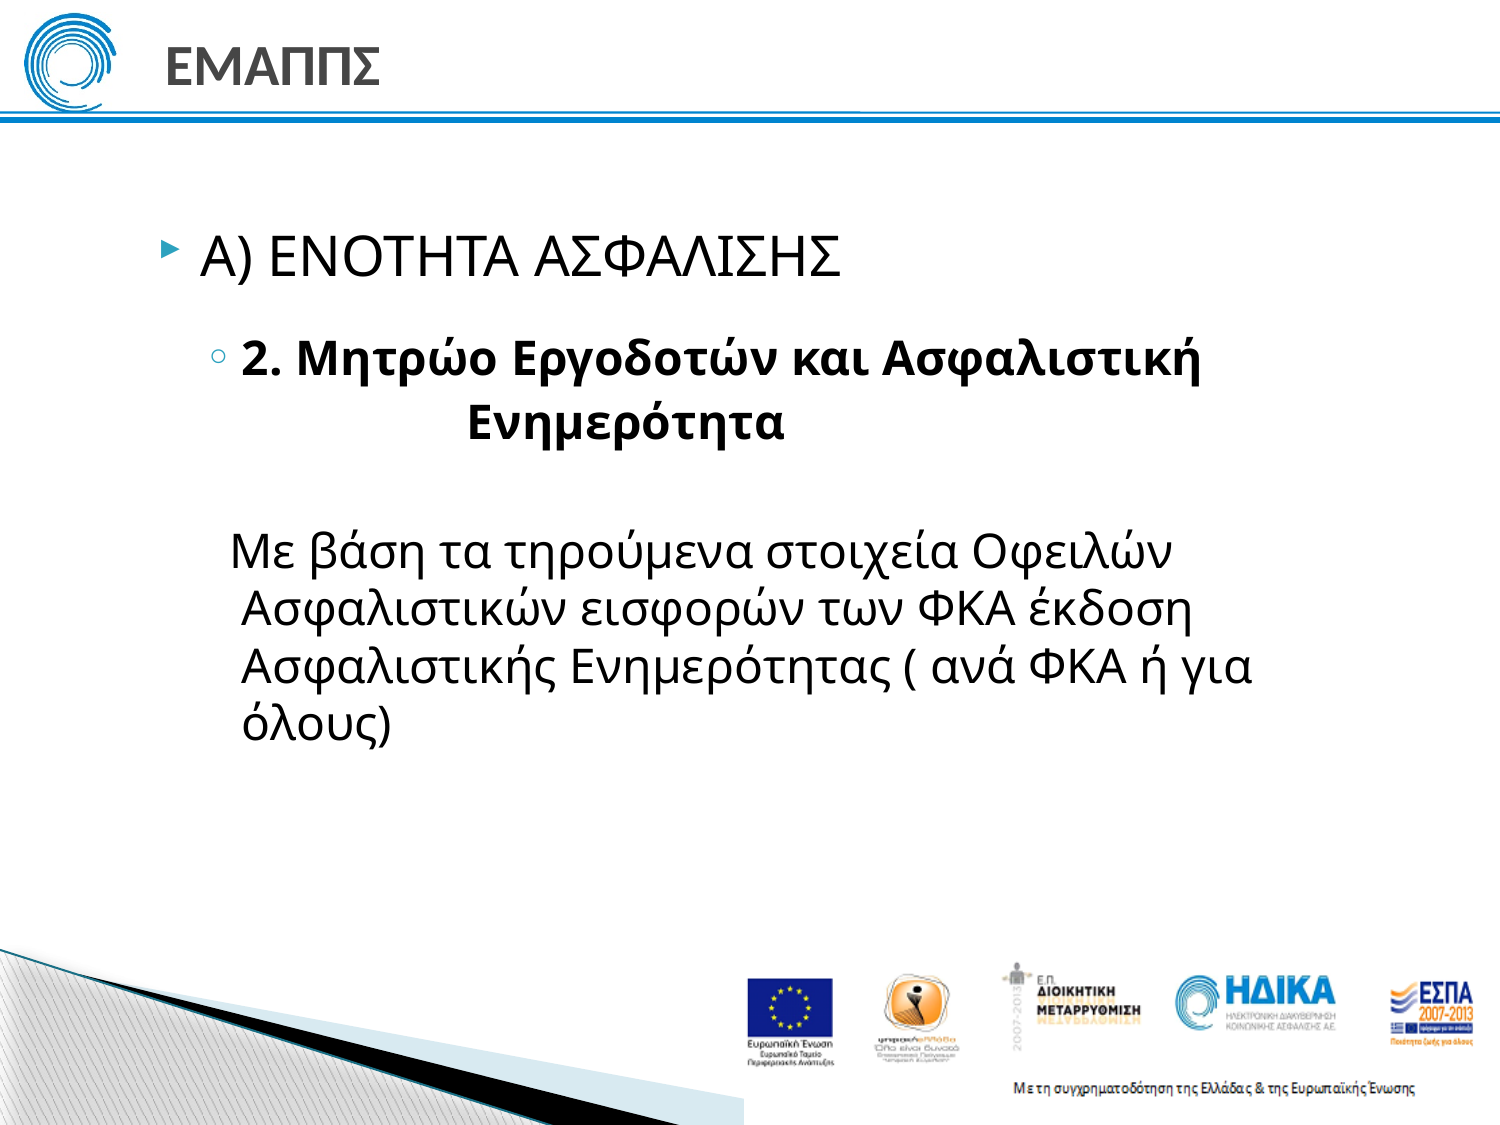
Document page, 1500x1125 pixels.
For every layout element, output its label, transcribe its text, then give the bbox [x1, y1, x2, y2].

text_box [0, 112, 1500, 121]
list Α) ΕΝΟΤΗΤΑ ΑΣΦΑΛΙΣΗΣ 2. Μητρώο Εργοδοτών και Ασφαλιστική Ενημερότητα Με βάση τα τηρούμενα στοιχεία Οφειλών Ασφαλιστικών εισφορών των ΦΚΑ έκδοση Ασφαλιστικής Ενημερότητας ( ανά ΦΚΑ ή για όλους) [124, 212, 1401, 888]
picture [24, 12, 125, 111]
title ΕΜΑΠΠΣ [150, 0, 1500, 112]
picture [744, 960, 1500, 1125]
